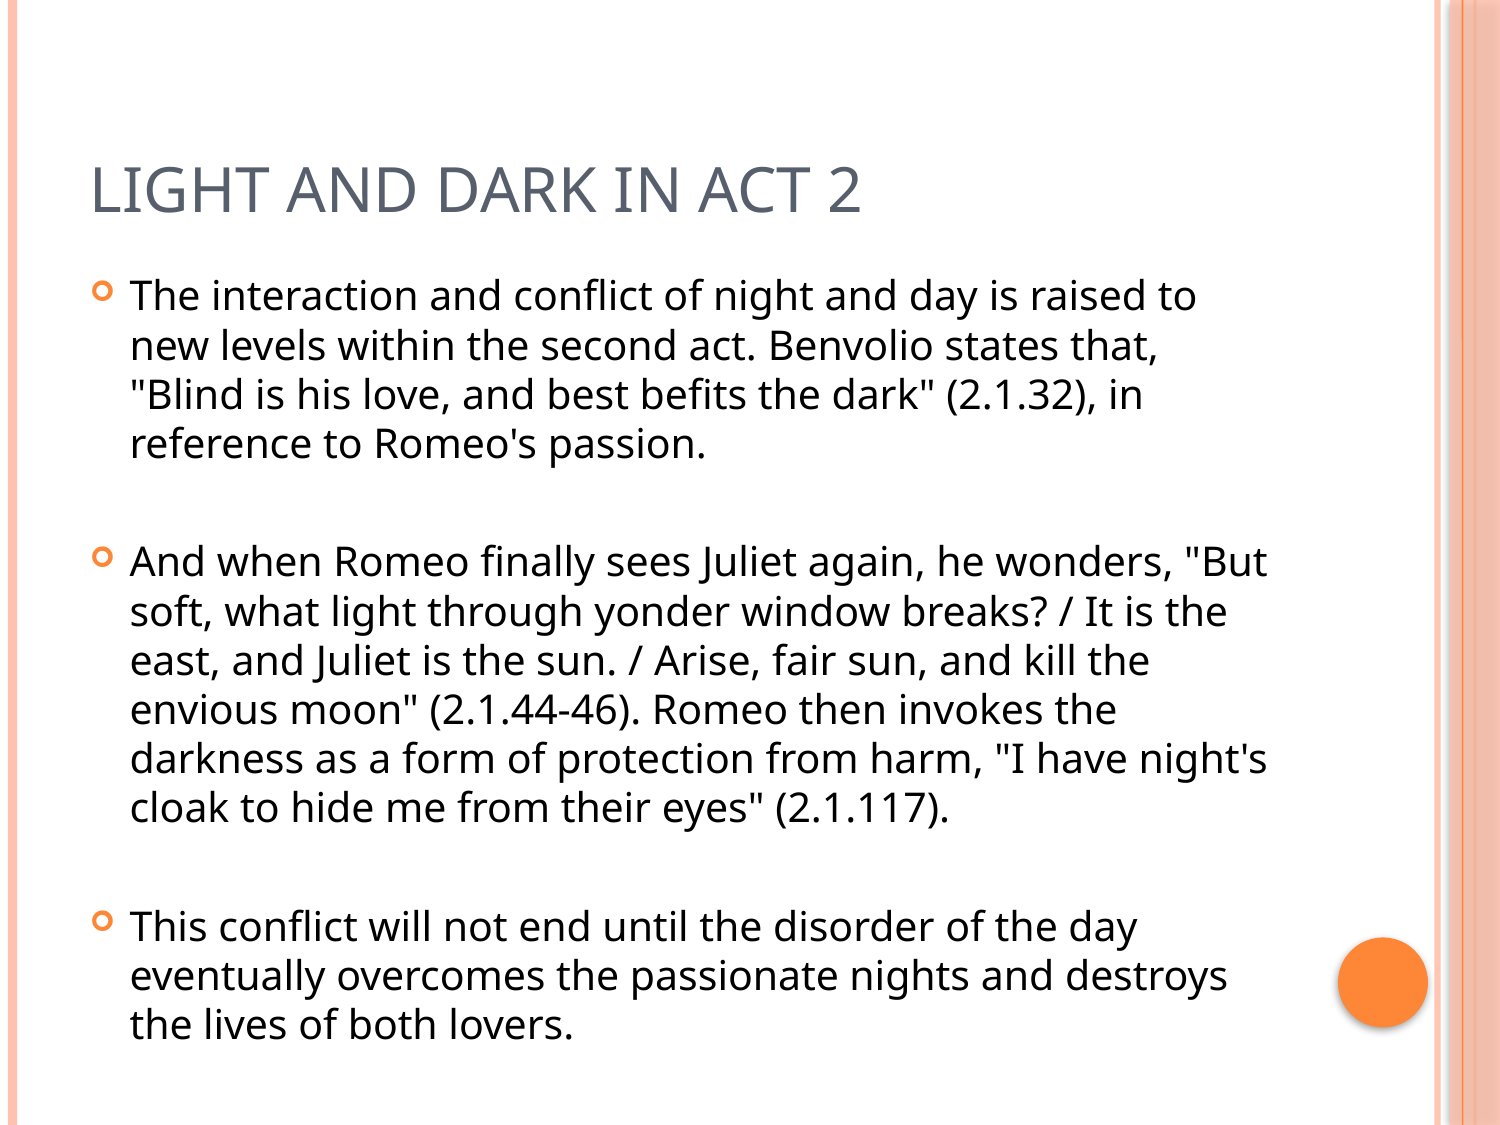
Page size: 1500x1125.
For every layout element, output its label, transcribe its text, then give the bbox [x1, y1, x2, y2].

title Light and dark in act 2 [75, 45, 1300, 233]
list The interaction and conflict of night and day is raised to new levels within the second act. Benvolio states that, "Blind is his love, and best befits the dark" (2.1.32), in reference to Romeo's passion. And when Romeo finally sees Juliet again, he wonders, "But soft, what light through yonder window breaks? / It is the east, and Juliet is the sun. / Arise, fair sun, and kill the envious moon" (2.1.44-46). Romeo then invokes the darkness as a form of protection from harm, "I have night's cloak to hide me from their eyes" (2.1.117). This conflict will not end until the disorder of the day eventually overcomes the passionate nights and destroys the lives of both lovers. [75, 262, 1300, 1062]
